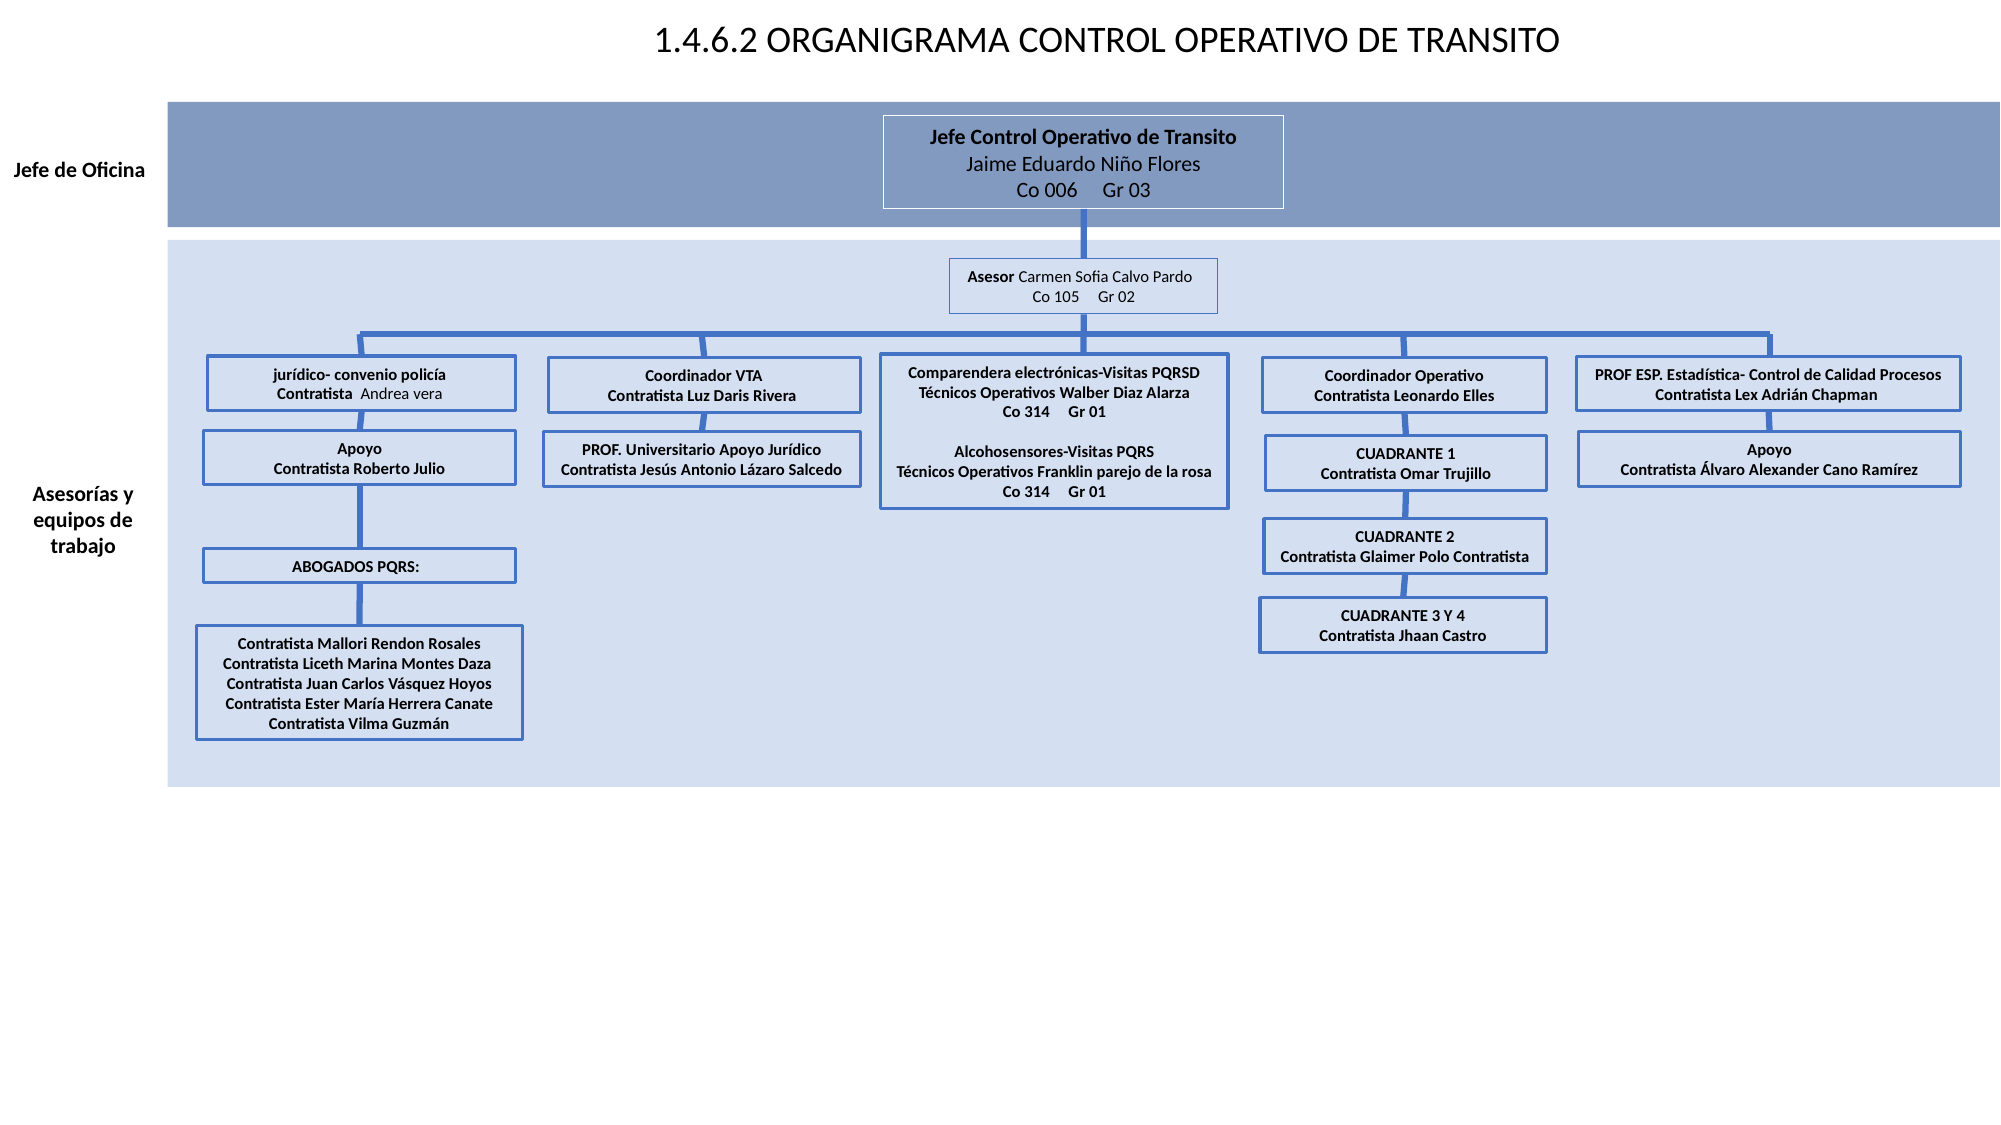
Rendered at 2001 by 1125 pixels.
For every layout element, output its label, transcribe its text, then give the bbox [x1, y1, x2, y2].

text_box Jefe Control Operativo de Transito Jaime Eduardo Niño Flores Co 006 Gr 03 [883, 115, 1284, 209]
text_box Comparendera electrónicas-Visitas PQRSD Técnicos Operativos Walber Diaz Alarza Co 314 Gr 01 Alcohosensores-Visitas PQRS Técnicos Operativos Franklin parejo de la rosa Co 314 Gr 01 [880, 354, 1229, 509]
text_box Coordinador VTA Contratista Luz Daris Rivera [548, 357, 861, 413]
text_box Coordinador Operativo Contratista Leonardo Elles [1262, 357, 1547, 413]
text_box Apoyo Contratista Álvaro Alexander Cano Ramírez [1578, 431, 1961, 487]
text_box Contratista Mallori Rendon Rosales Contratista Liceth Marina Montes Daza Contratista Juan Carlos Vásquez Hoyos Contratista Ester María Herrera Canate Contratista Vilma Guzmán [196, 625, 523, 740]
text_box PROF ESP. Estadística- Control de Calidad Procesos Contratista Lex Adrián Chapman [1576, 356, 1961, 411]
text_box PROF. Universitario Apoyo Jurídico Contratista Jesús Antonio Lázaro Salcedo [543, 431, 861, 487]
text_box jurídico- convenio policía Contratista Andrea vera [207, 355, 516, 411]
text_box Asesor Carmen Sofia Calvo Pardo Co 105 Gr 02 [949, 258, 1218, 314]
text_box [701, 413, 705, 432]
text_box Jefe de Oficina [0, 147, 168, 189]
text_box CUADRANTE 1 Contratista Omar Trujillo [1265, 435, 1547, 491]
text_box 1.4.6.2 ORGANIGRAMA CONTROL OPERATIVO DE TRANSITO [638, 7, 1585, 68]
text_box CUADRANTE 2 Contratista Glaimer Polo Contratista [1264, 518, 1547, 574]
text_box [701, 334, 705, 358]
text_box Apoyo Contratista Roberto Julio [203, 430, 516, 485]
text_box ABOGADOS PQRS: [203, 548, 516, 583]
text_box [167, 239, 2000, 788]
text_box Asesorías y equipos de trabajo [10, 472, 157, 566]
text_box CUADRANTE 3 Y 4 Contratista Jhaan Castro [1260, 597, 1547, 653]
text_box [167, 101, 2000, 228]
